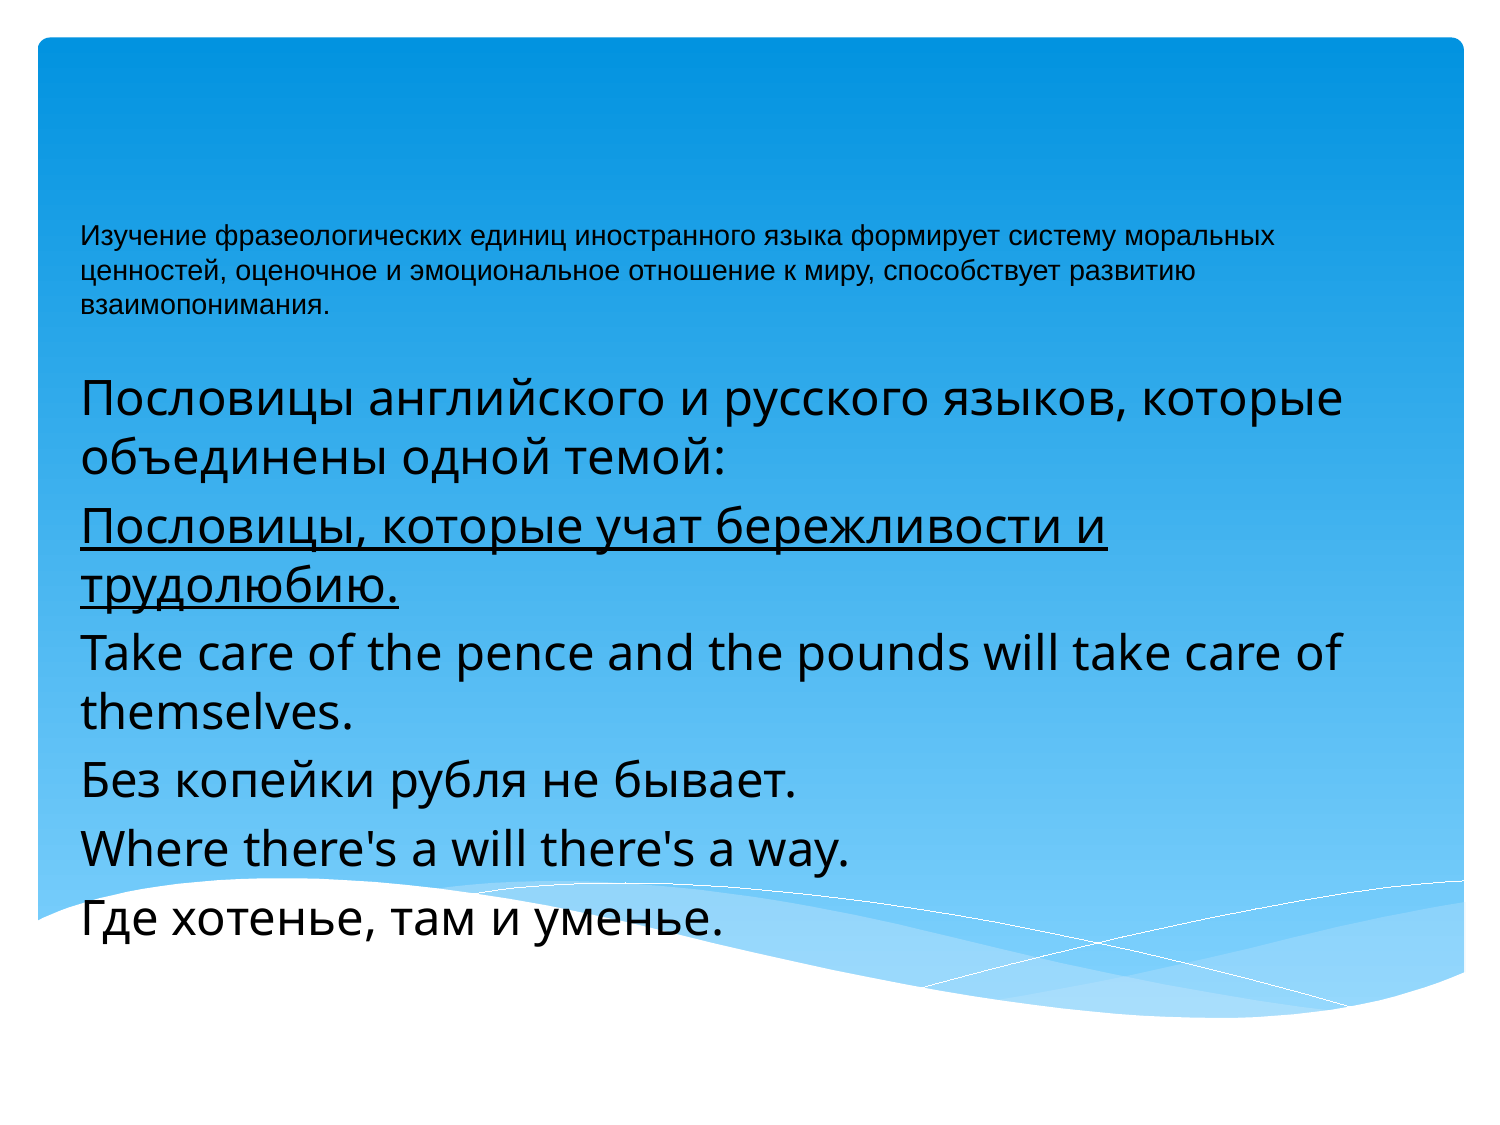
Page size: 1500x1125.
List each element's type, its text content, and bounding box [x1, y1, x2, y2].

subtitle Пословицы английского и русского языков, которые объединены одной темой: Пословицы, которые учат бережливости и трудолюбию. Take care of the pence and the pounds will take care of themselves. Без копейки рубля не бывает. Where there's a will there's a way. Где хотенье, там и уменье. [64, 290, 1428, 1093]
title Изучение фразеологических единиц иностранного языка формирует систему моральных ценностей, оценочное и эмоциональное отношение к миру, способствует развитию взаимопонимания. [64, 137, 1428, 290]
